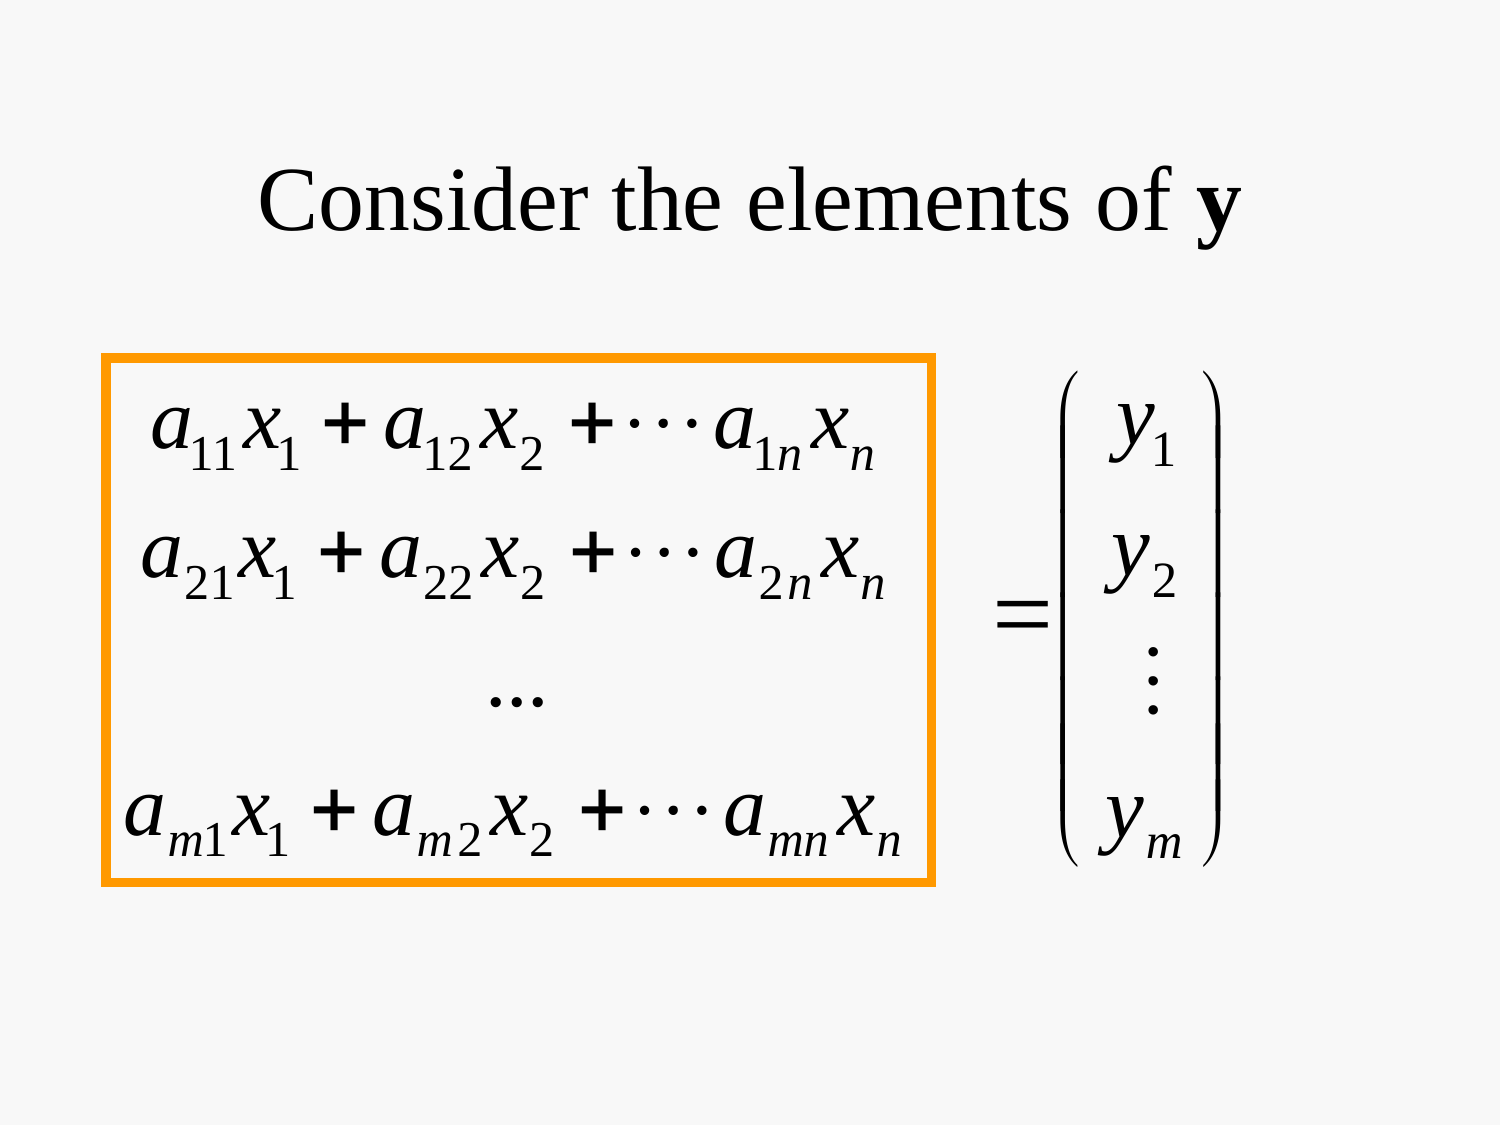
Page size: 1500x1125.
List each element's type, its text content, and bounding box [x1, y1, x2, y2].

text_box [110, 362, 927, 879]
title Consider the elements of y [112, 99, 1388, 288]
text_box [974, 349, 1244, 888]
